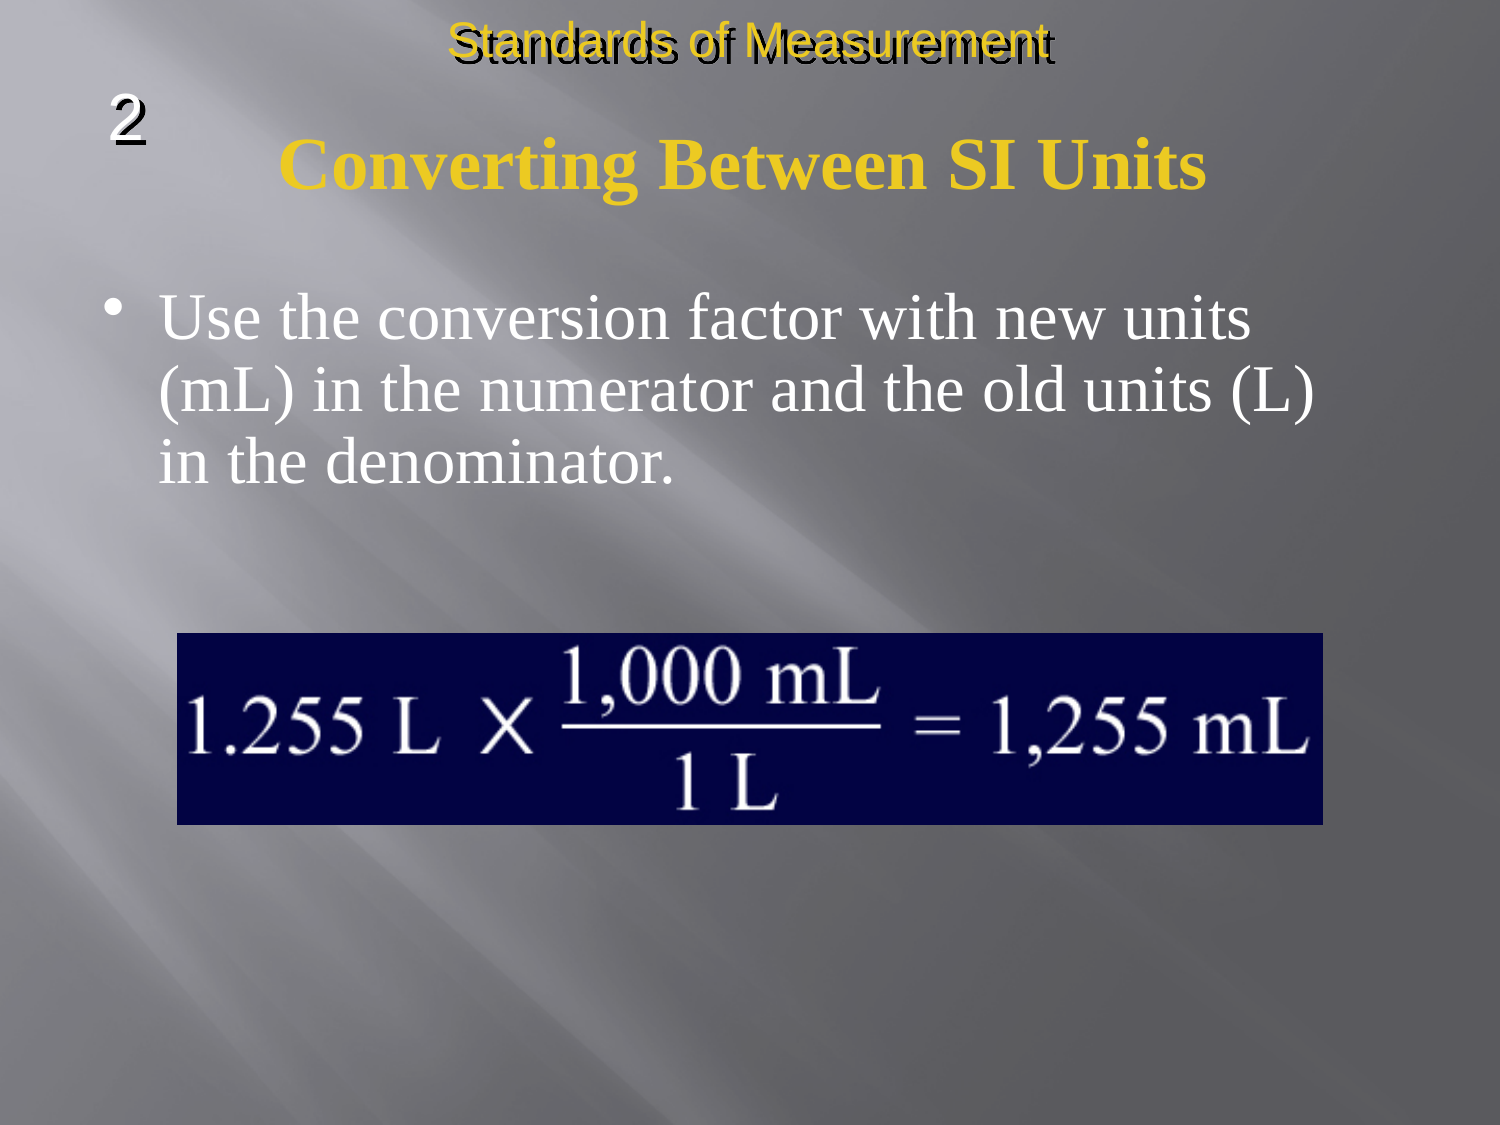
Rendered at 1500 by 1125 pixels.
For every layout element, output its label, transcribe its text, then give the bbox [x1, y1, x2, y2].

picture [176, 632, 1324, 826]
text_box 2 [93, 66, 160, 162]
text_box Converting Between SI Units [262, 117, 1243, 214]
text_box Standards of Measurement [431, 0, 1065, 75]
text_box Use the conversion factor with new units (mL) in the numerator and the old units (L) in the denominator. [87, 274, 1350, 506]
